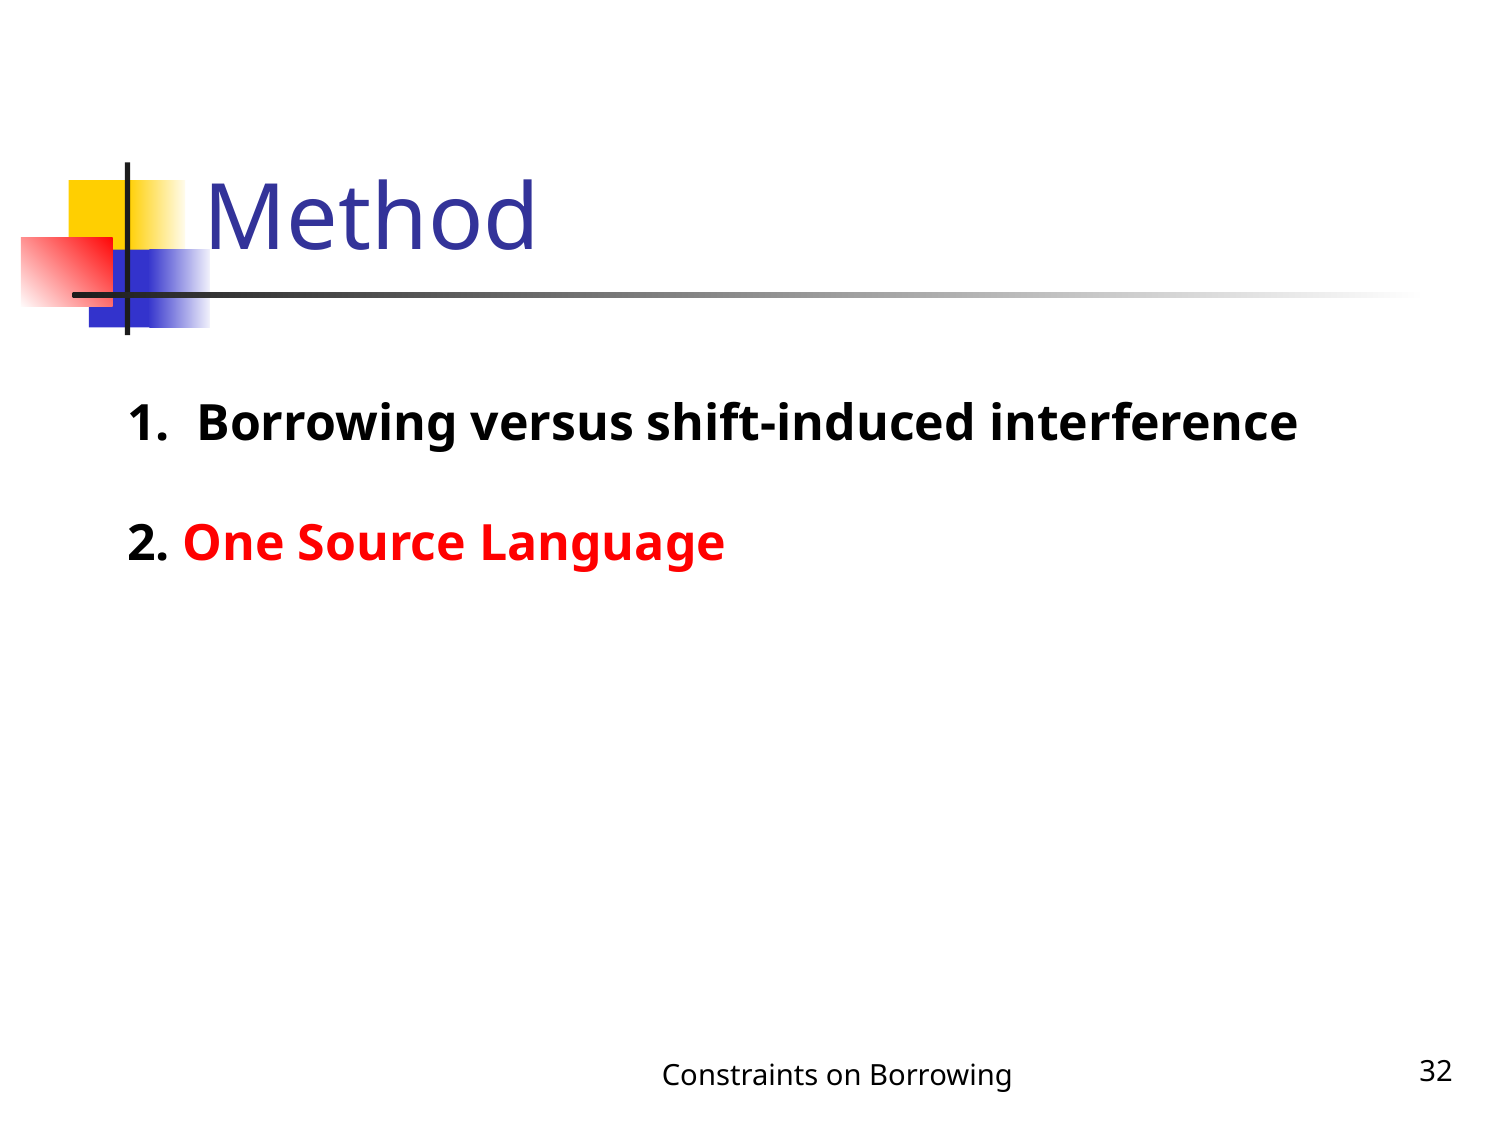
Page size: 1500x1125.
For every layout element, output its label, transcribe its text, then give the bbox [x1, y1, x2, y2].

slide_number 32 [1154, 1023, 1468, 1100]
footer Constraints on Borrowing [599, 1023, 1076, 1100]
text_box Borrowing versus shift-induced interference 2. One Source Language [112, 383, 1388, 578]
title Method [188, 34, 1468, 276]
